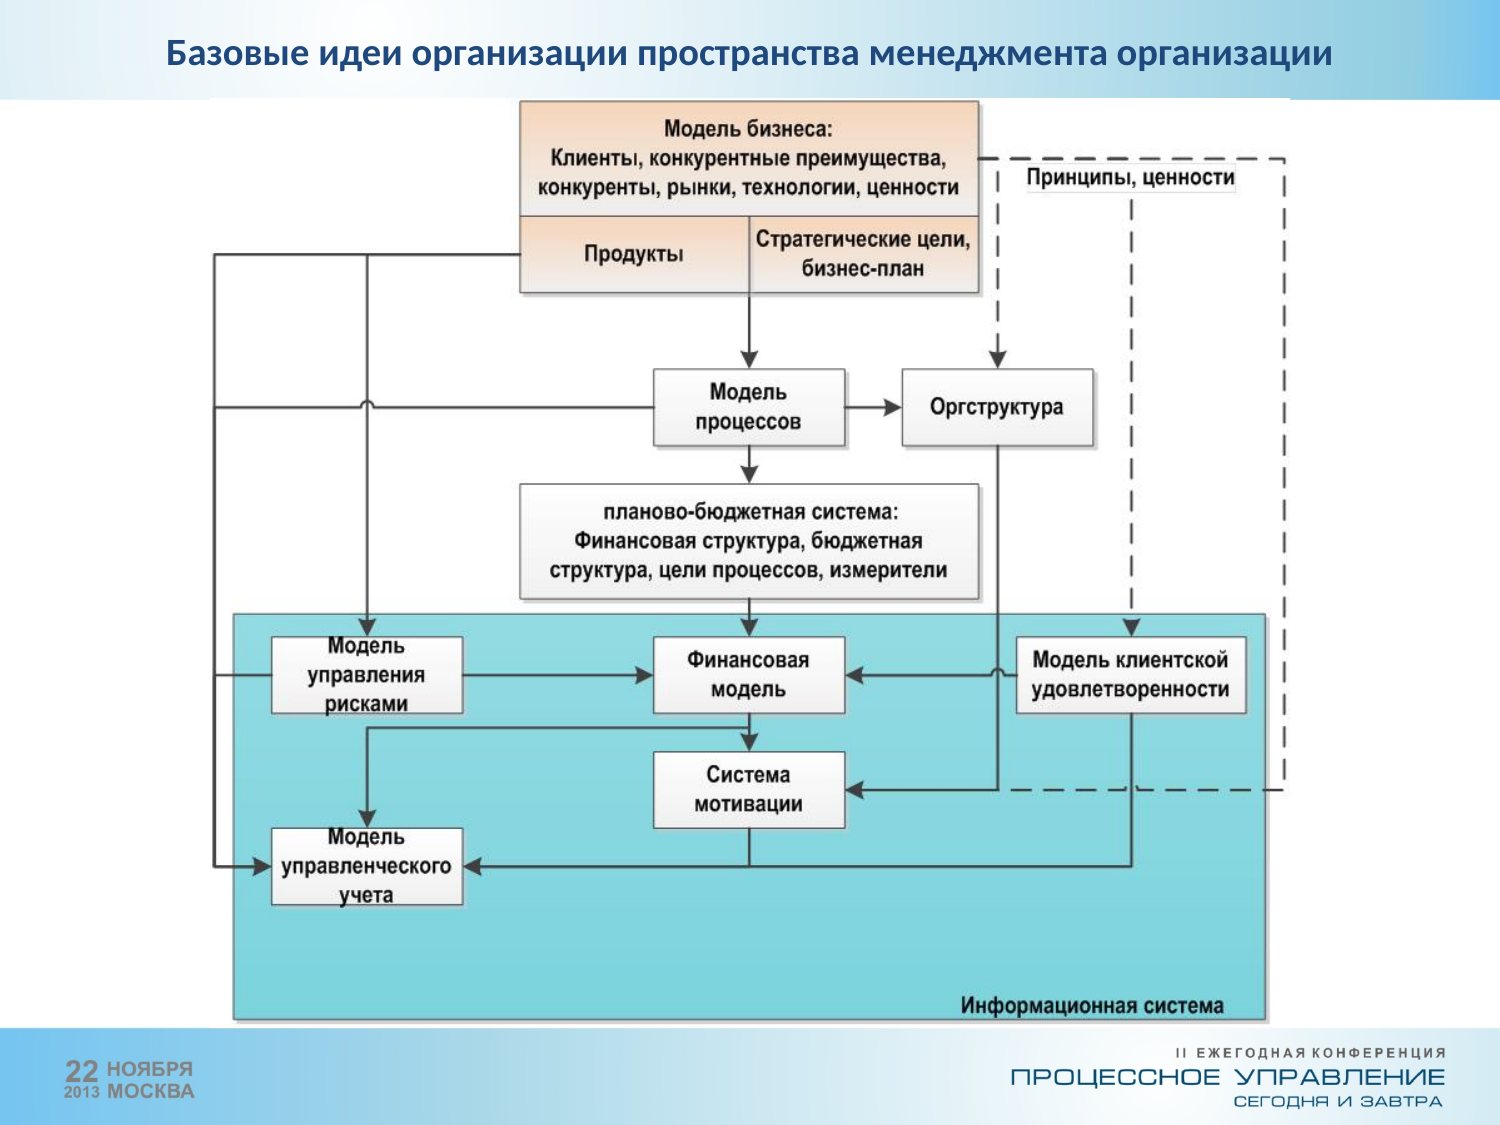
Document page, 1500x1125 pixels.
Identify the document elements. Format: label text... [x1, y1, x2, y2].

picture [0, 0, 1500, 1125]
list Базовые идеи организации пространства менеджмента организации [29, 19, 1471, 107]
